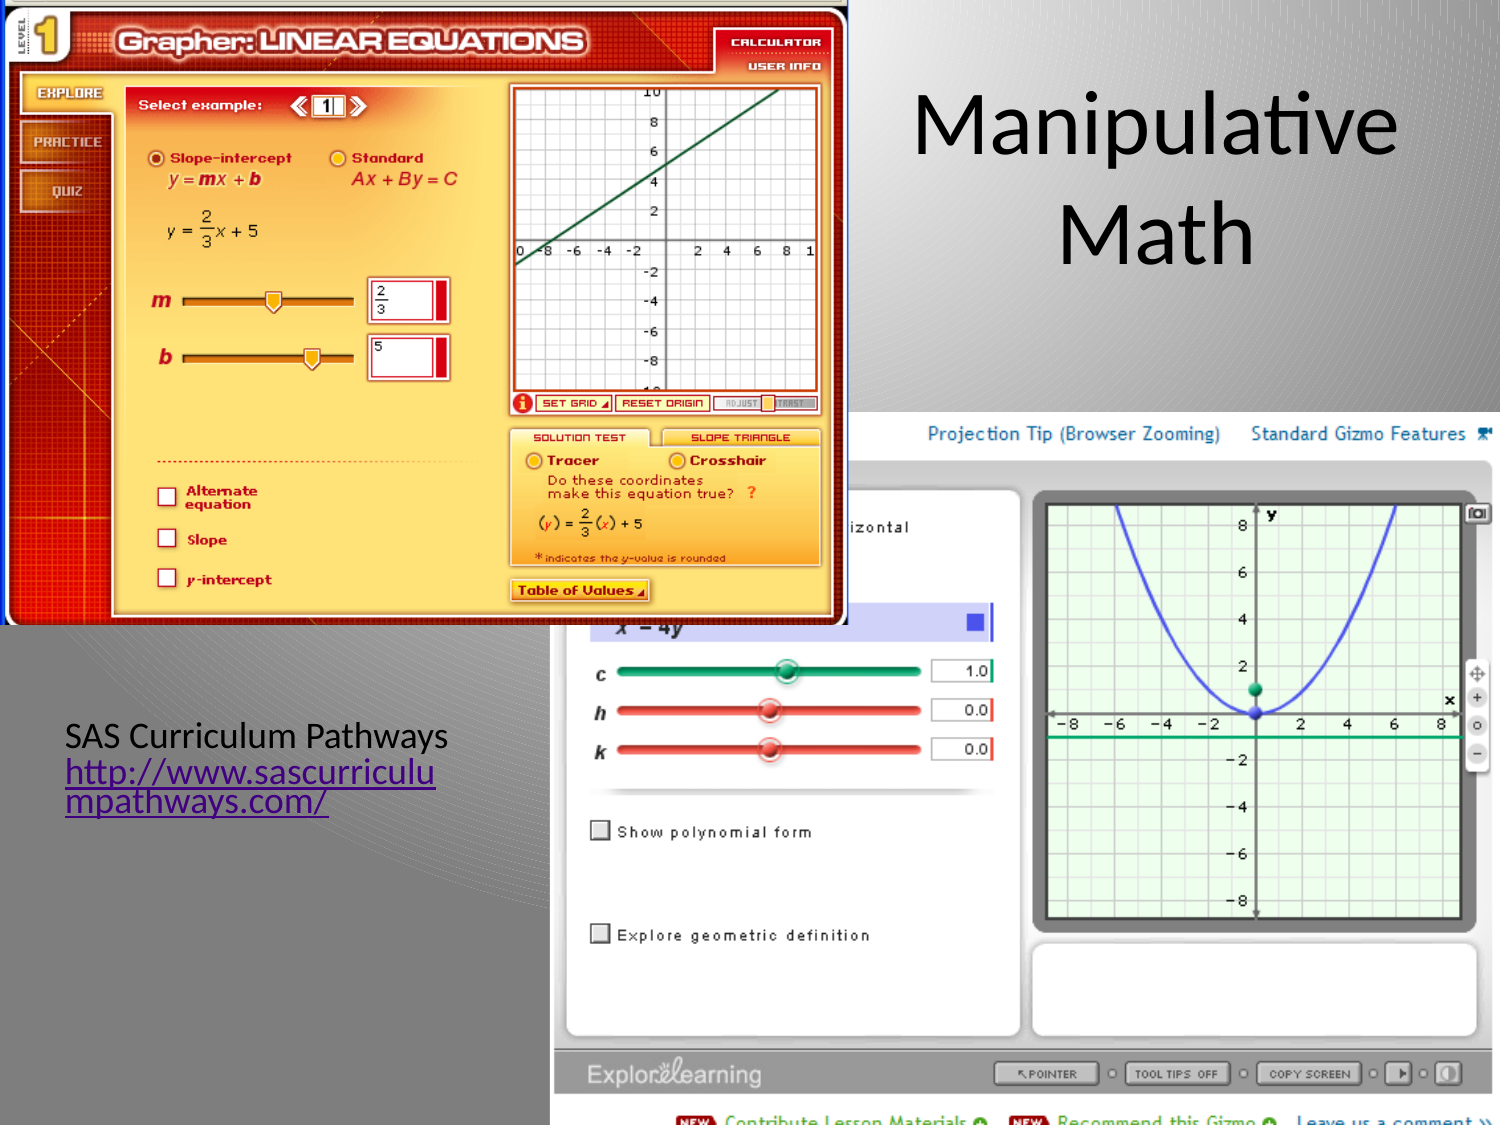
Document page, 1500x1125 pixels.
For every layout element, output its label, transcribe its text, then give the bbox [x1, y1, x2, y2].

text_box SAS Curriculum Pathways http://www.sascurriculumpathways.com/ [50, 712, 475, 845]
picture [549, 412, 1500, 1125]
title Manipulative Math [887, 45, 1425, 300]
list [0, 0, 849, 626]
